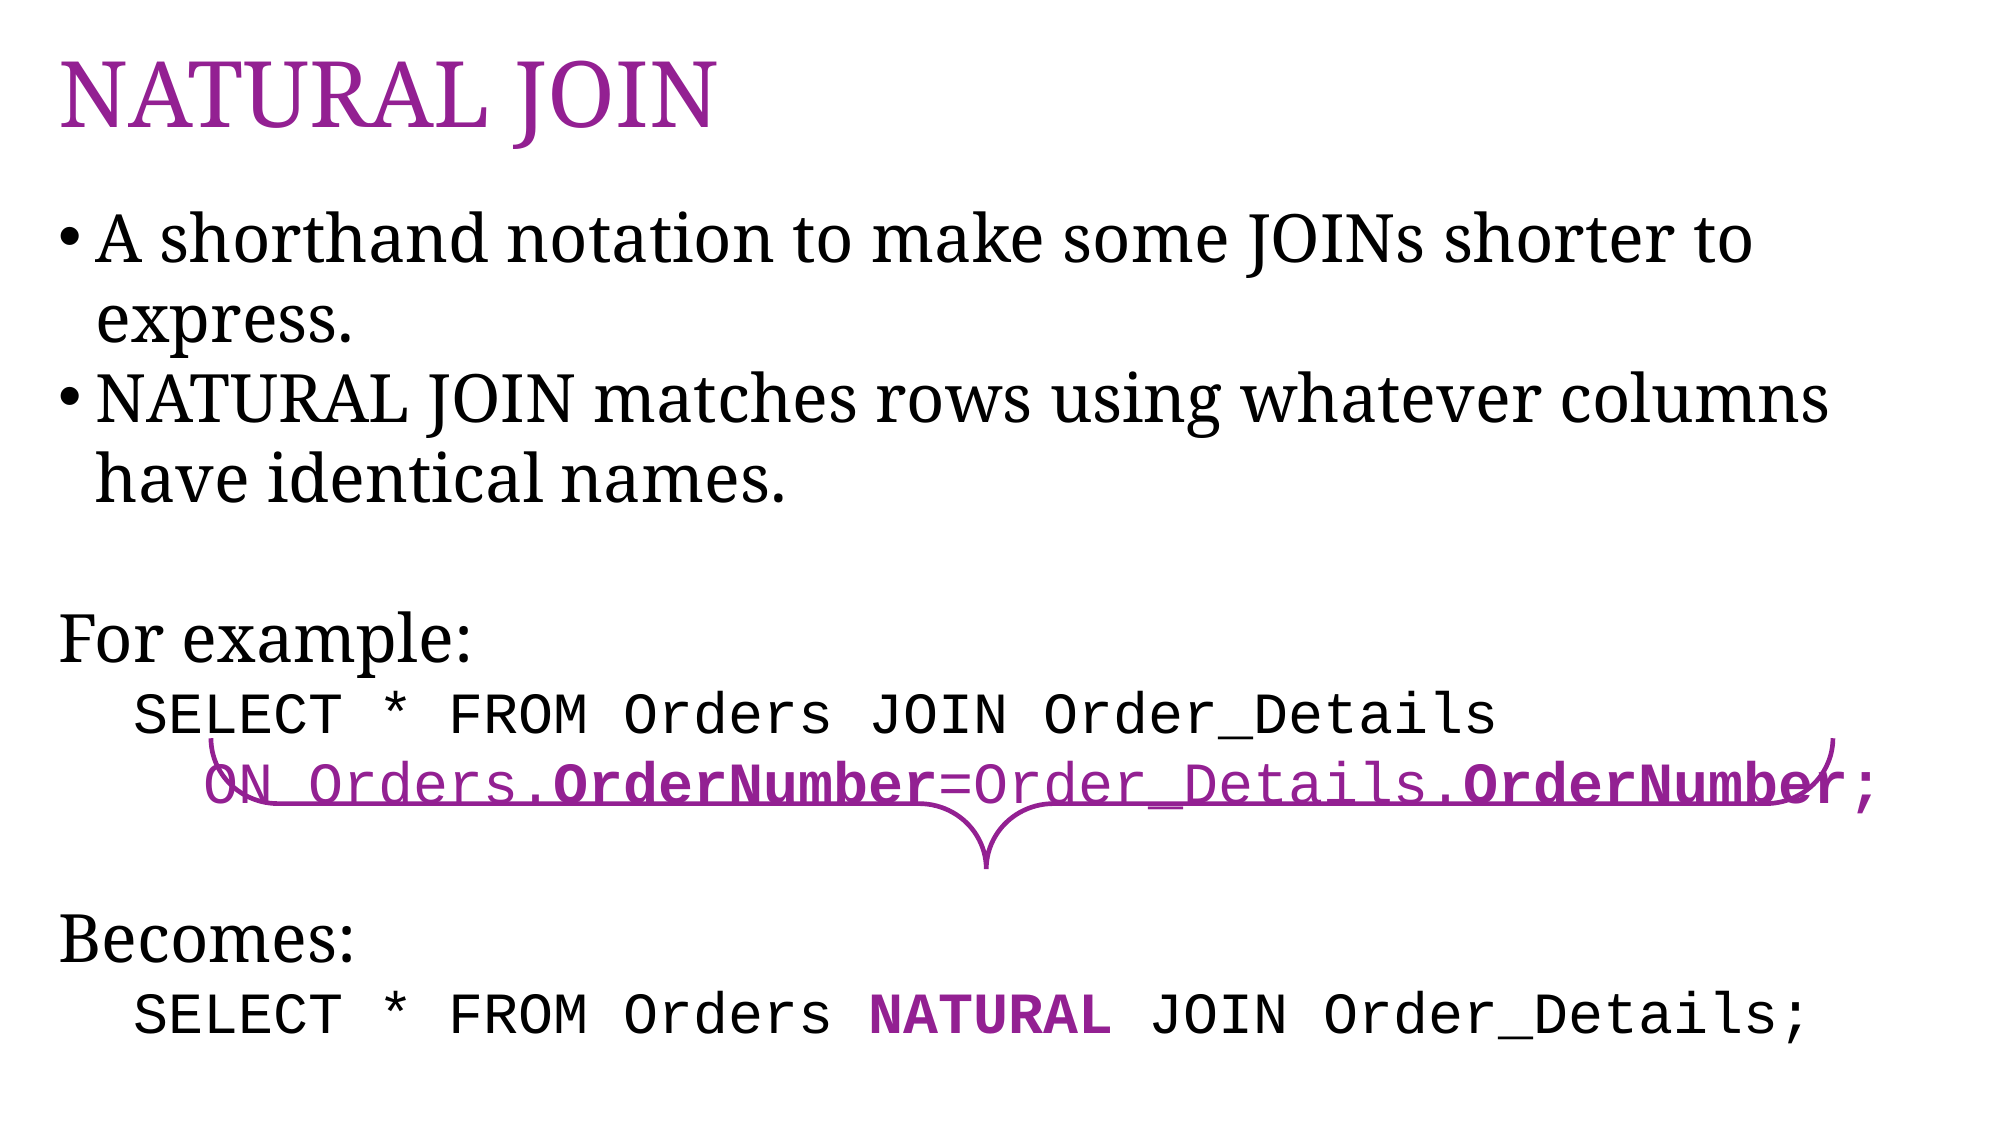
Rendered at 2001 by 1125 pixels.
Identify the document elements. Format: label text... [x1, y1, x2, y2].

text_box [210, 738, 1834, 870]
title NATURAL JOIN [43, 25, 1953, 171]
list A shorthand notation to make some JOINs shorter to express. NATURAL JOIN matches rows using whatever columns have identical names. For example: SELECT * FROM Orders JOIN Order_Details ON Orders.OrderNumber=Order_Details.OrderNumber; Becomes: SELECT * FROM Orders NATURAL JOIN Order_Details; [43, 188, 1953, 1106]
